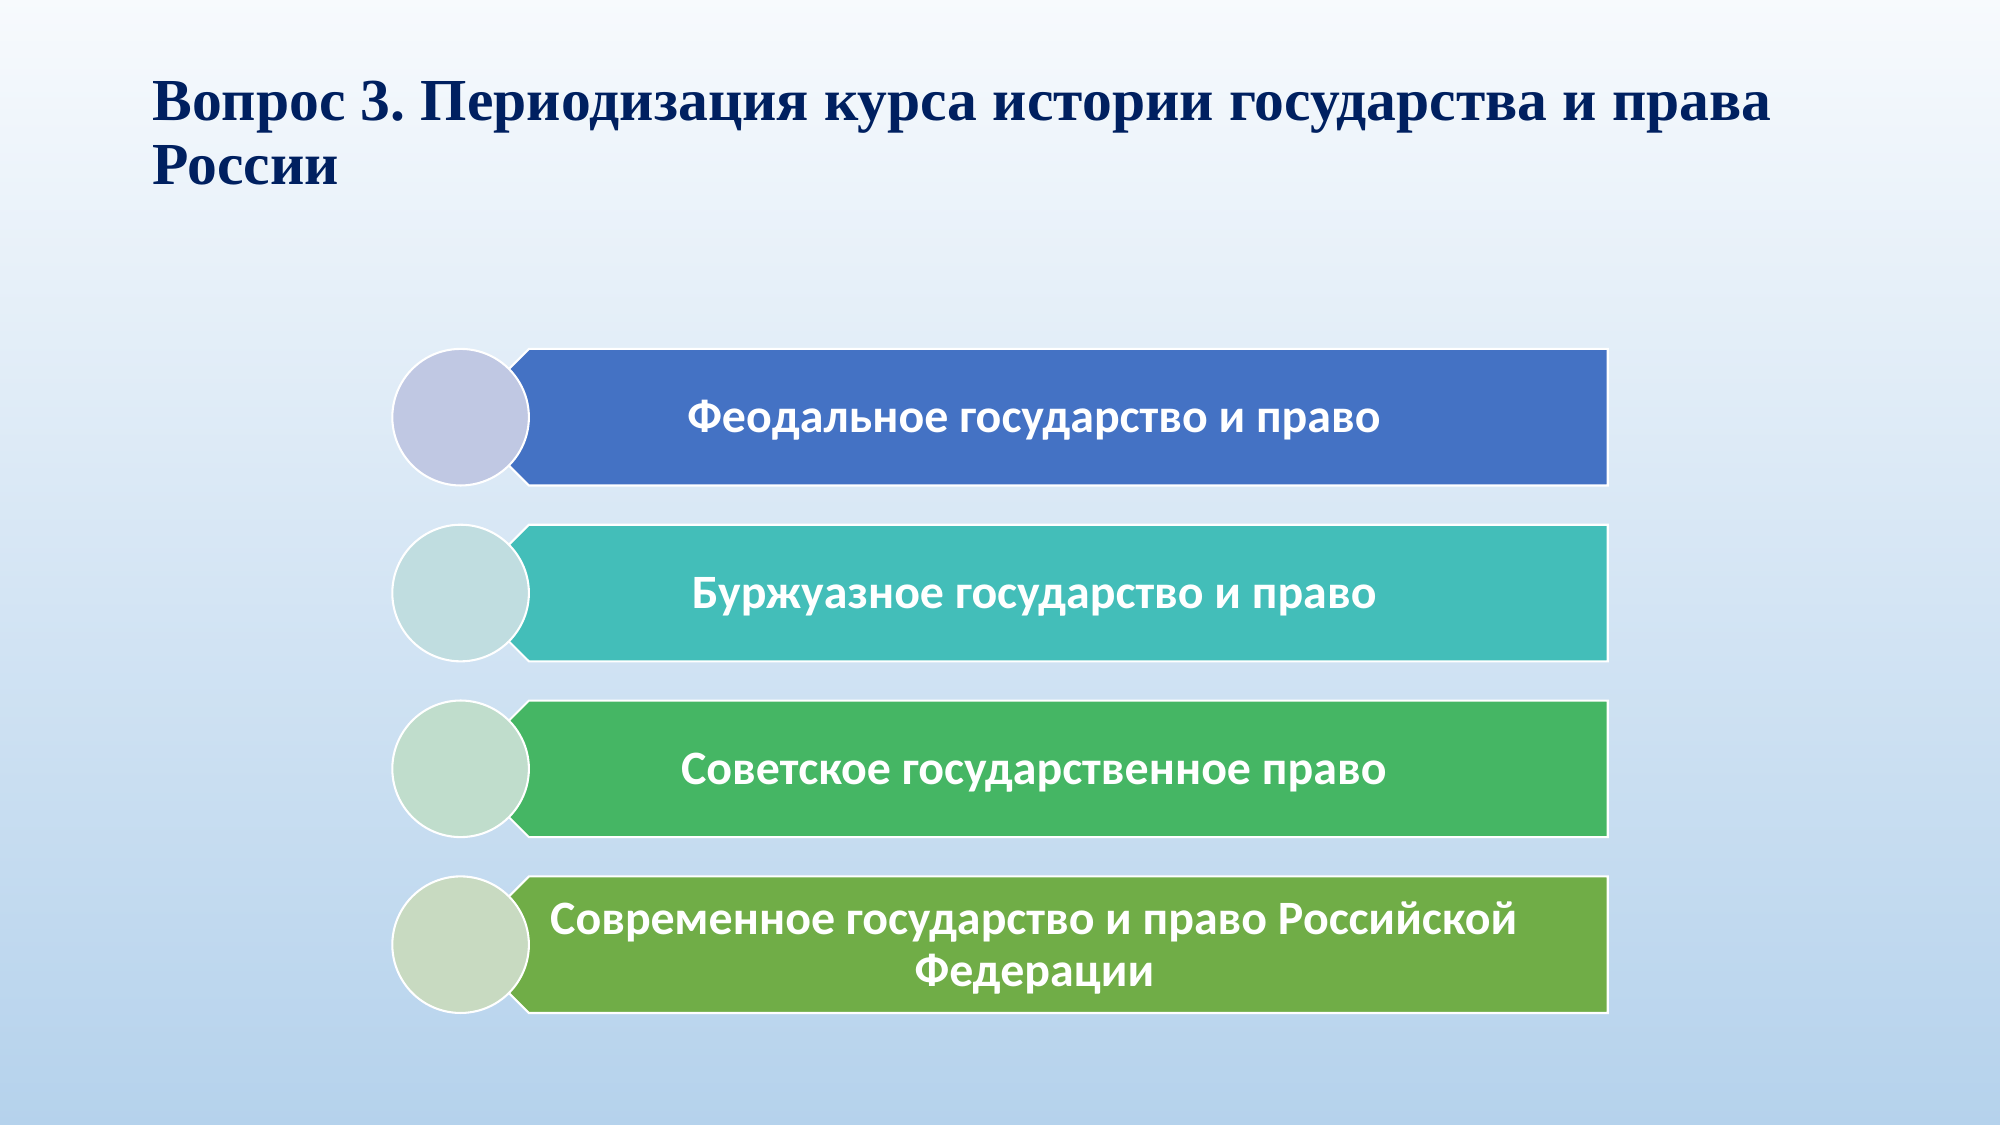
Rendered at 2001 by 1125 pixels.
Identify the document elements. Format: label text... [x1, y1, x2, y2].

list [137, 348, 1863, 1014]
title Вопрос 3. Периодизация курса истории государства и права России [137, 59, 1863, 278]
